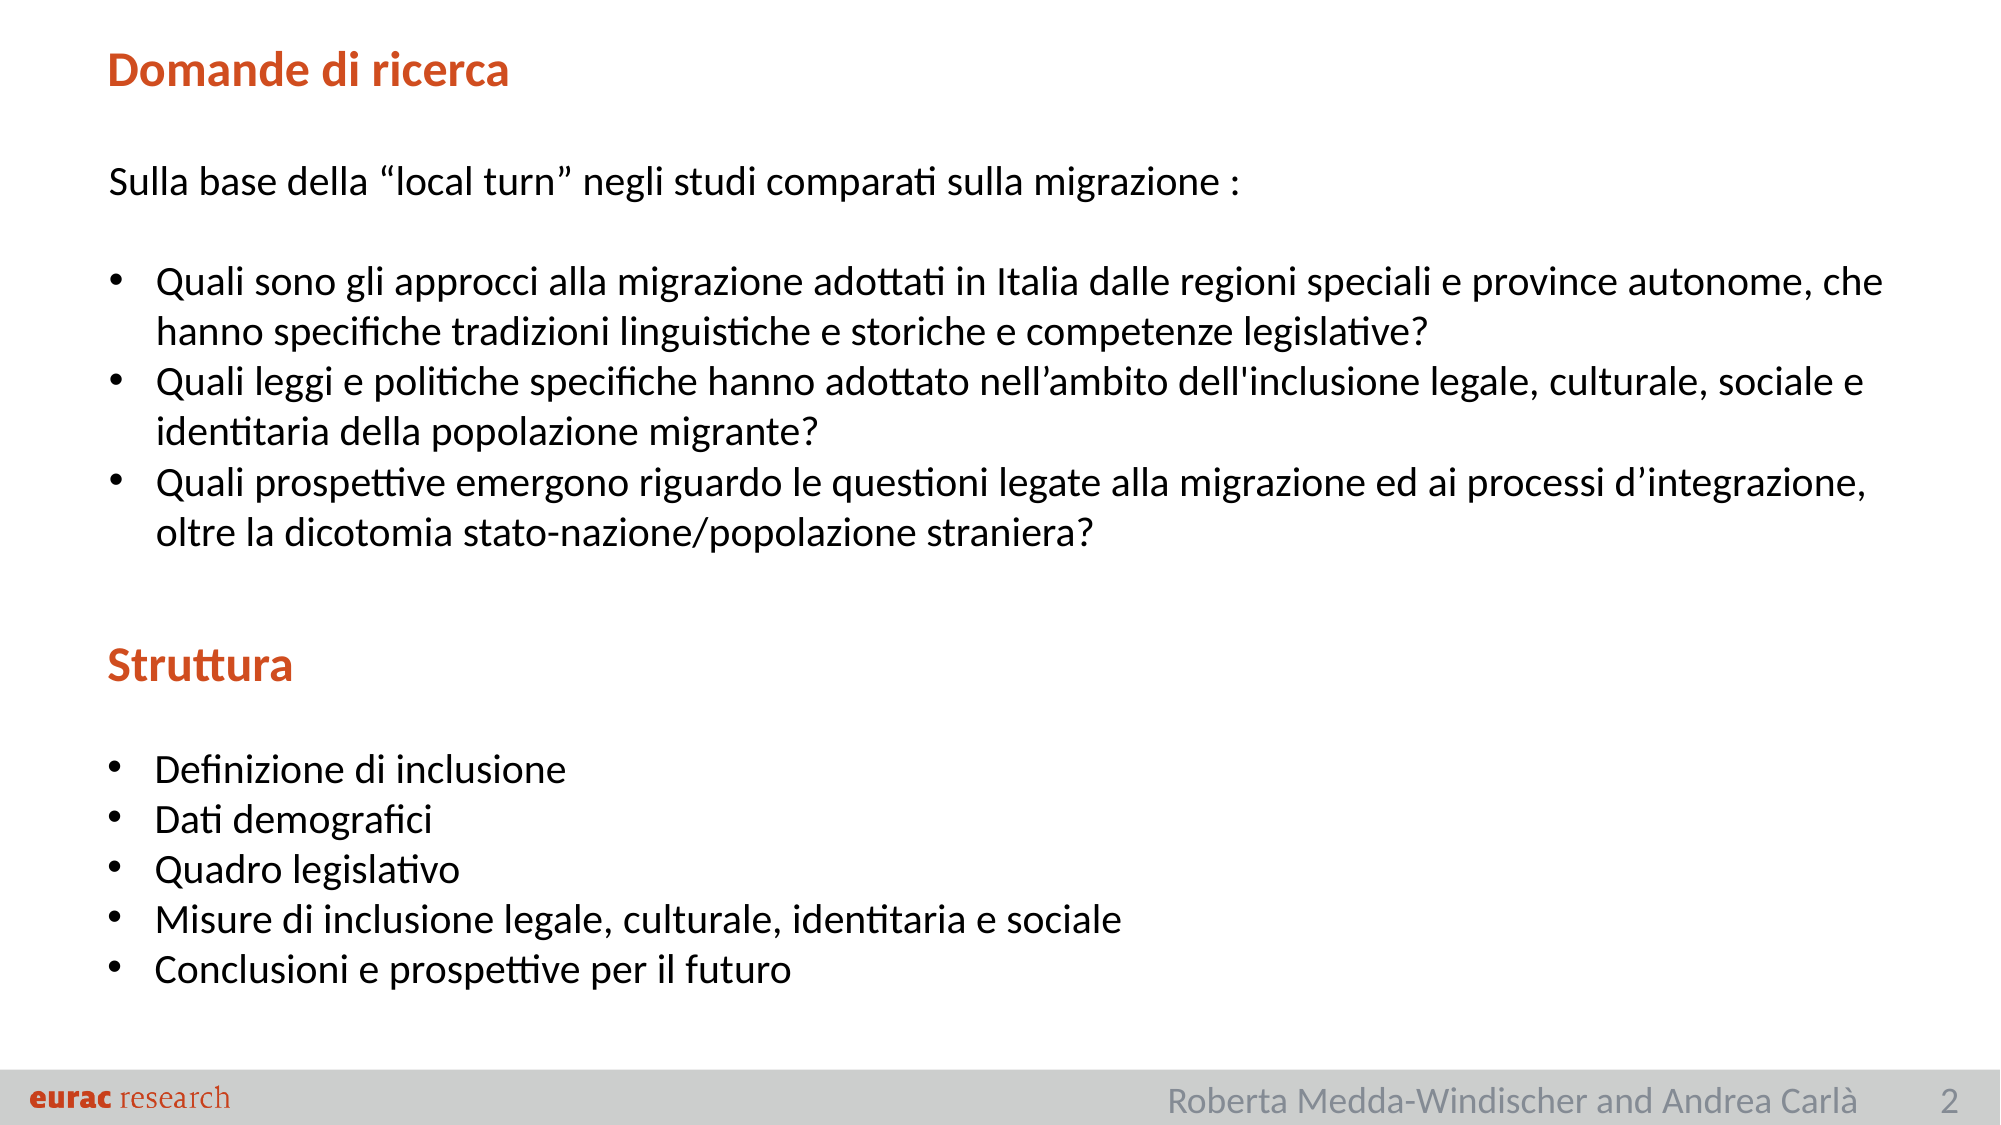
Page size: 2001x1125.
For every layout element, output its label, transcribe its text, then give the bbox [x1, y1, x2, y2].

text_box Domande di ricerca [92, 28, 526, 104]
text_box Struttura Definizione di inclusione Dati demografici Quadro legislativo Misure di inclusione legale, culturale, identitaria e sociale Conclusioni e prospettive per il futuro [92, 624, 2000, 999]
picture [30, 1085, 230, 1108]
text_box Sulla base della “local turn” negli studi comparati sulla migrazione : Quali sono gli approcci alla migrazione adottati in Italia dalle regioni speciali e province autonome, che hanno specifiche tradizioni linguistiche e storiche e competenze legislative? Quali leggi e politiche specifiche hanno adottato nell’ambito dell'inclusione legale, culturale, sociale e identitaria della popolazione migrante? Quali prospettive emergono riguardo le questioni legate alla migrazione ed ai processi d’integrazione, oltre la dicotomia stato-nazione/popolazione straniera? [94, 146, 1903, 562]
